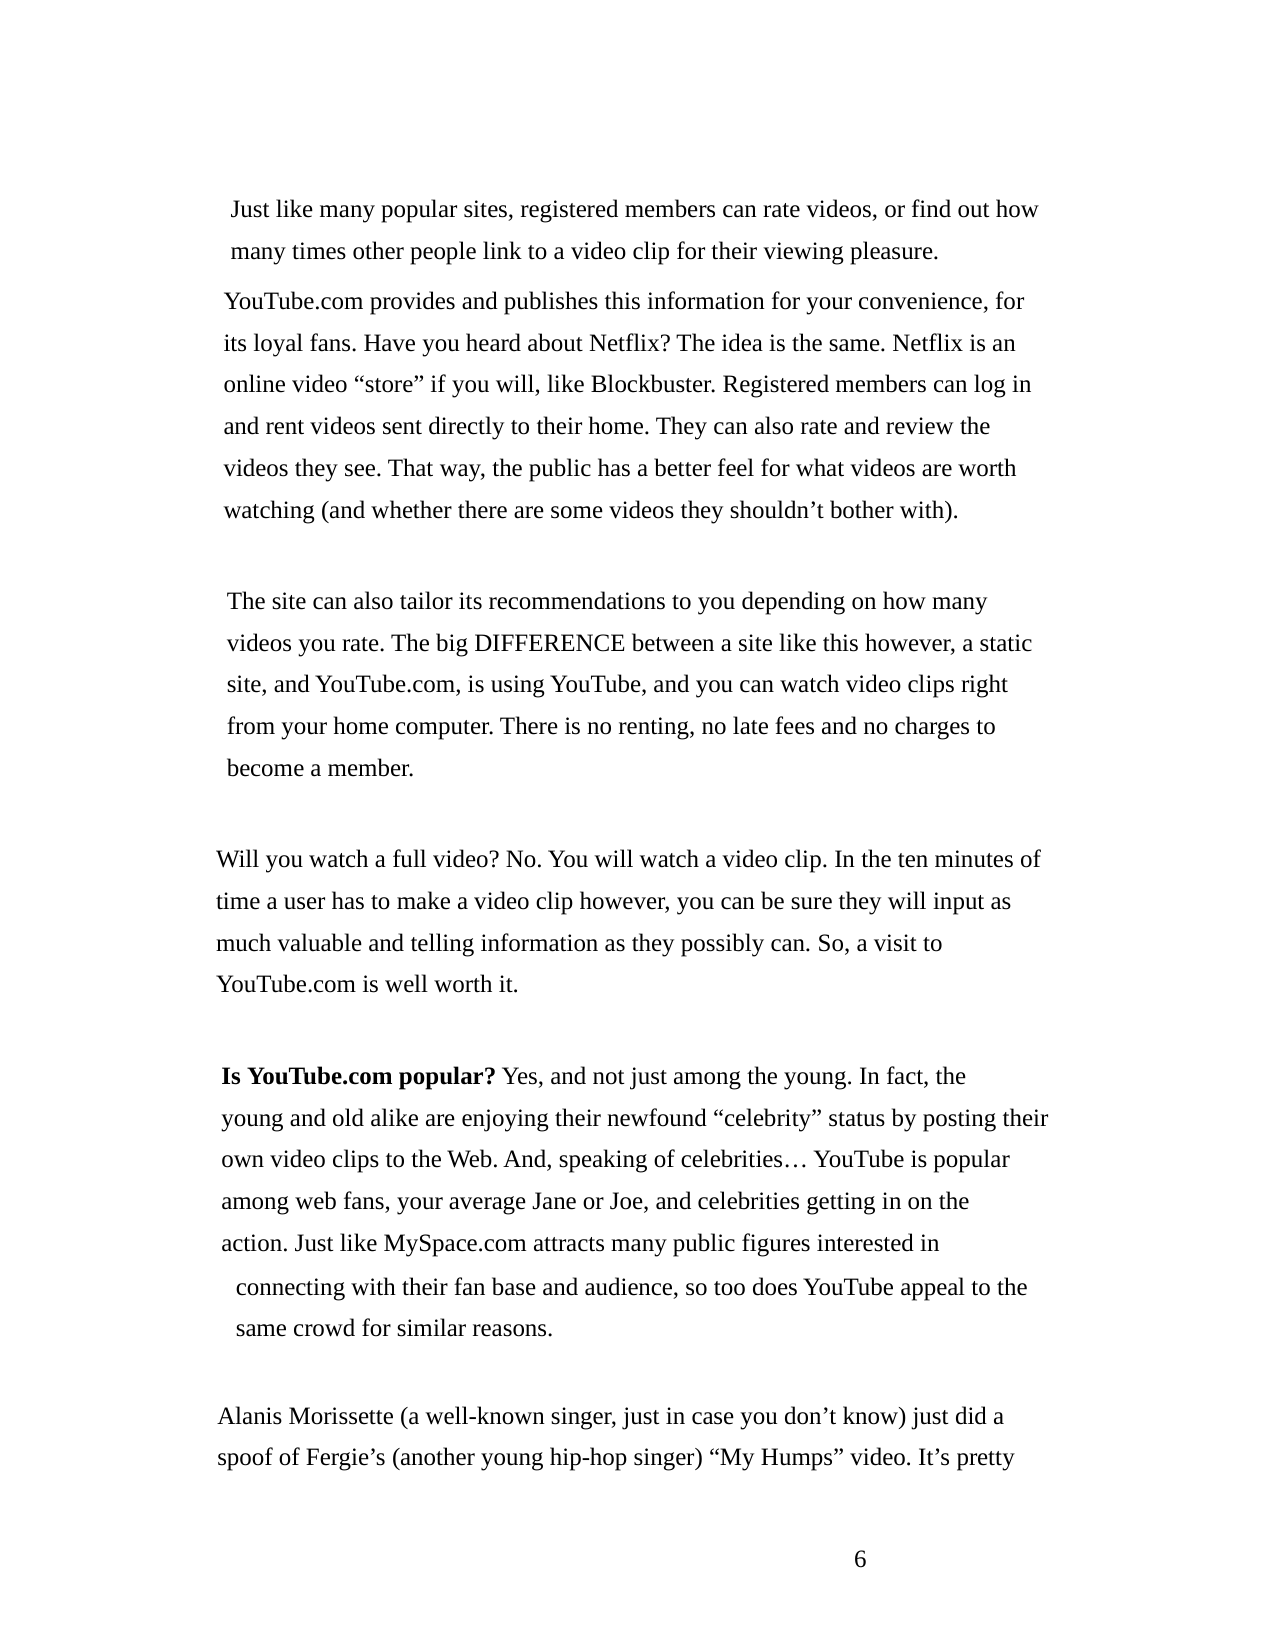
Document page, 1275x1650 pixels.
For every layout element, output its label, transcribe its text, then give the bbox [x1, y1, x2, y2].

text_box Will you watch a full video? No. You will watch a video clip. In the ten minutes of time a user has to make a video clip however, you can be sure they will input as much valuable and telling information as they possibly can. So, a visit to YouTube.com is well worth it. [216, 849, 1043, 1006]
text_box Is YouTube.com popular? Yes, and not just among the young. In fact, the young and old alike are enjoying their newfound “celebrity” status by posting their own video clips to the Web. And, speaking of celebrities… YouTube is popular among web fans, your average Jane or Joe, and celebrities getting in on the action. Just like MySpace.com attracts many public figures interested in [221, 1066, 1050, 1264]
text_box connecting with their fan base and audience, so too does YouTube appeal to the same crowd for similar reasons. [235, 1277, 1029, 1349]
text_box Alanis Morissette (a well-known singer, just in case you don’t know) just did a spoof of Fergie’s (another young hip-hop singer) “My Humps” video. It’s pretty [217, 1406, 1016, 1479]
text_box The site can also tailor its recommendations to you depending on how many videos you rate. The big DIFFERENCE between a site like this however, a static site, and YouTube.com, is using YouTube, and you can watch video clips right from your home computer. There is no renting, no late fees and no charges to become a member. [226, 591, 1034, 789]
text_box 6 [854, 1552, 867, 1581]
text_box Just like many popular sites, registered members can rate videos, or find out how many times other people link to a video clip for their viewing pleasure. [230, 200, 1041, 272]
text_box YouTube.com provides and publishes this information for your convenience, for its loyal fans. Have you heard about Netflix? The idea is the same. Netflix is an online video “store” if you will, like Blockbuster. Registered members can log in and rent videos sent directly to their home. They can also rate and review the videos they see. That way, the public has a better feel for what videos are worth watching (and whether there are some videos they shouldn’t bother with). [223, 291, 1033, 531]
